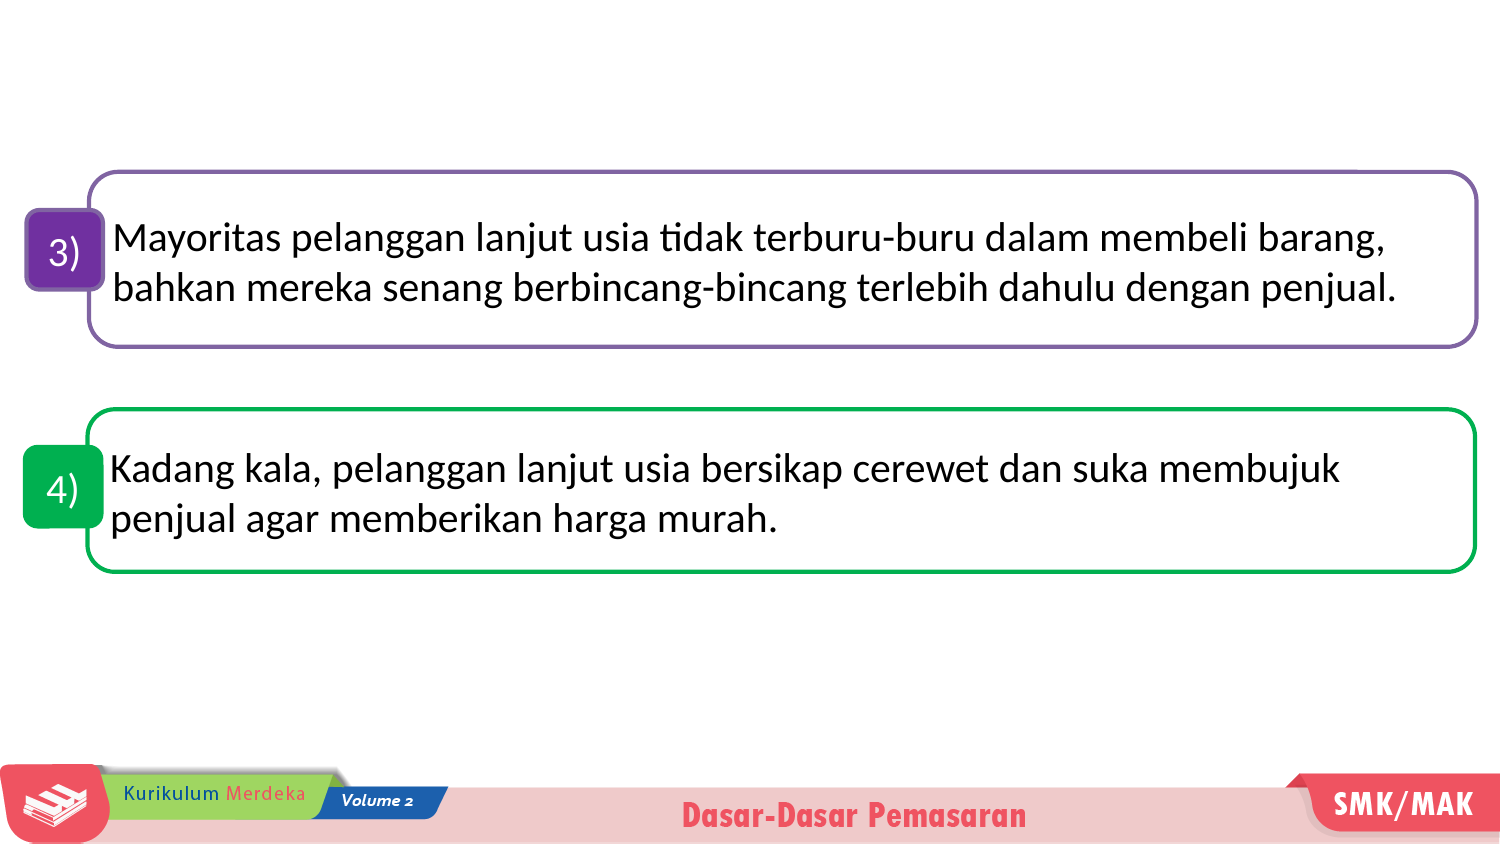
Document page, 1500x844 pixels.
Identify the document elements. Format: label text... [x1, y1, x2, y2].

text_box 3) [24, 207, 106, 292]
text_box Kadang kala, pelanggan lanjut usia bersikap cerewet dan suka membujuk penjual agar memberikan harga murah. [85, 407, 1478, 574]
text_box Mayoritas pelanggan lanjut usia tidak terburu-buru dalam membeli barang, bahkan mereka senang berbincang-bincang terlebih dahulu dengan penjual. [86, 169, 1479, 349]
text_box 4) [22, 444, 104, 529]
picture [0, 764, 1500, 844]
